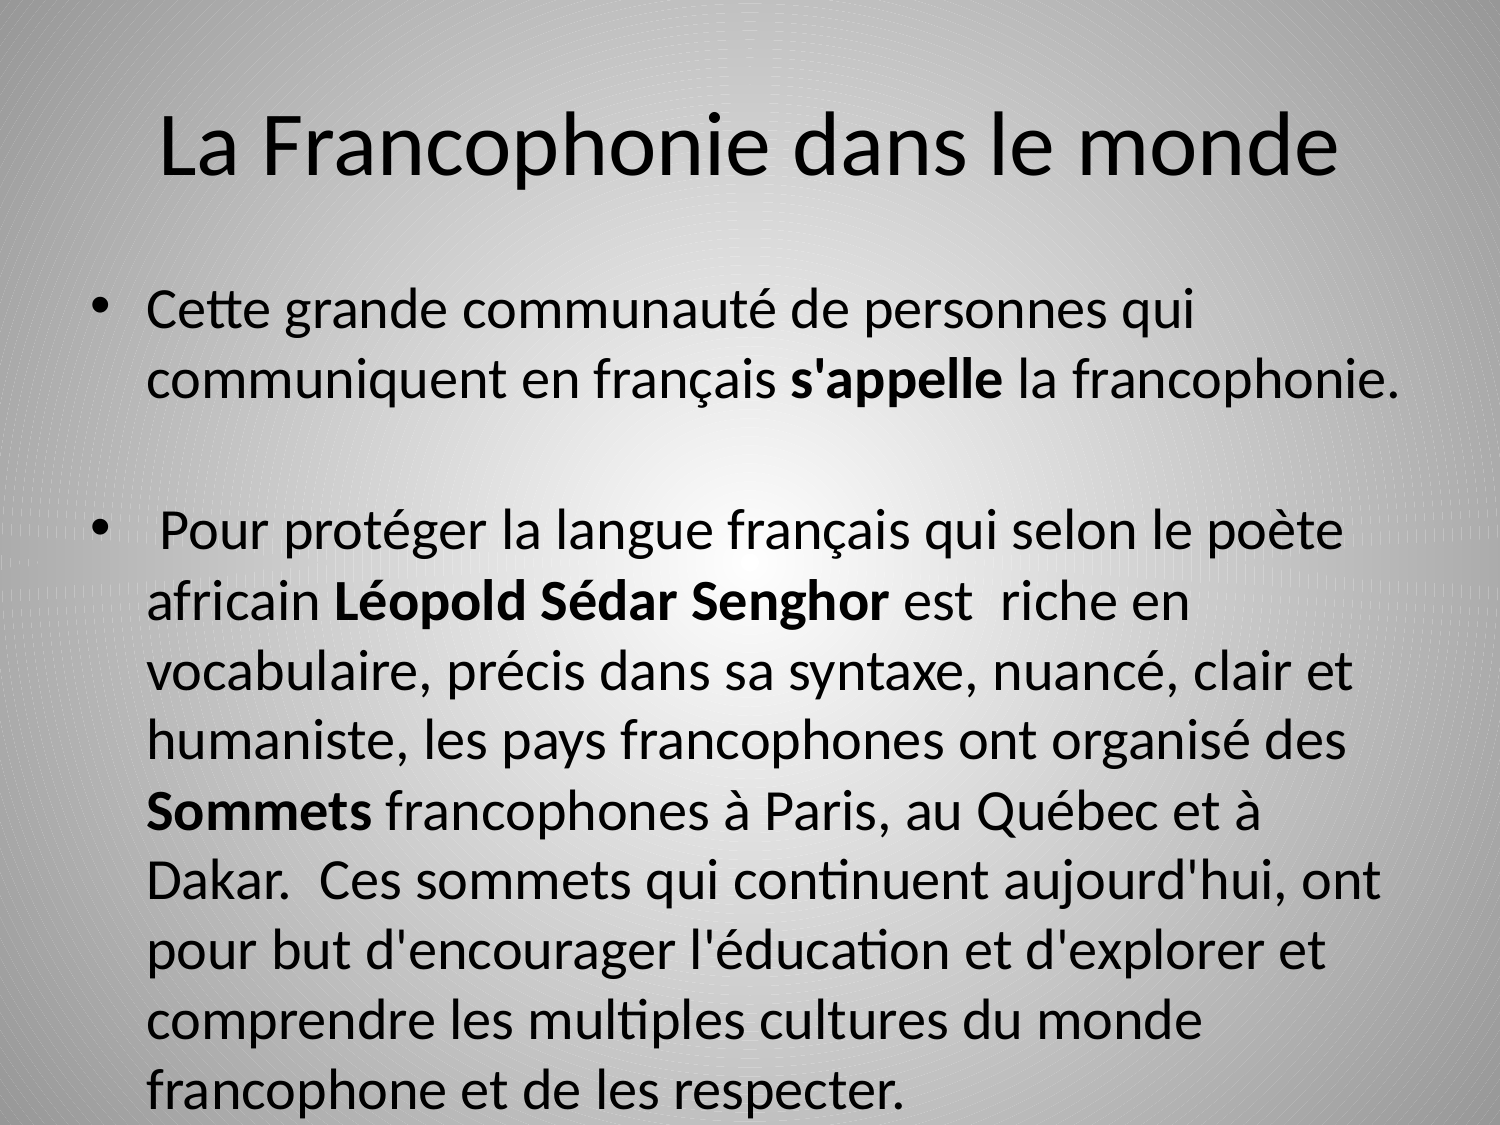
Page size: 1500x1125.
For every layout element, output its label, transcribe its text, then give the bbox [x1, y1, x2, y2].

title La Francophonie dans le monde [75, 45, 1425, 233]
list Cette grande communauté de personnes qui communiquent en français s'appelle la francophonie. Pour protéger la langue français qui selon le poète africain Léopold Sédar Senghor est riche en vocabulaire, précis dans sa syntaxe, nuancé, clair et humaniste, les pays francophones ont organisé des Sommets francophones à Paris, au Québec et à Dakar. Ces sommets qui continuent aujourd'hui, ont pour but d'encourager l'éducation et d'explorer et comprendre les multiples cultures du monde francophone et de les respecter. [75, 262, 1425, 1005]
